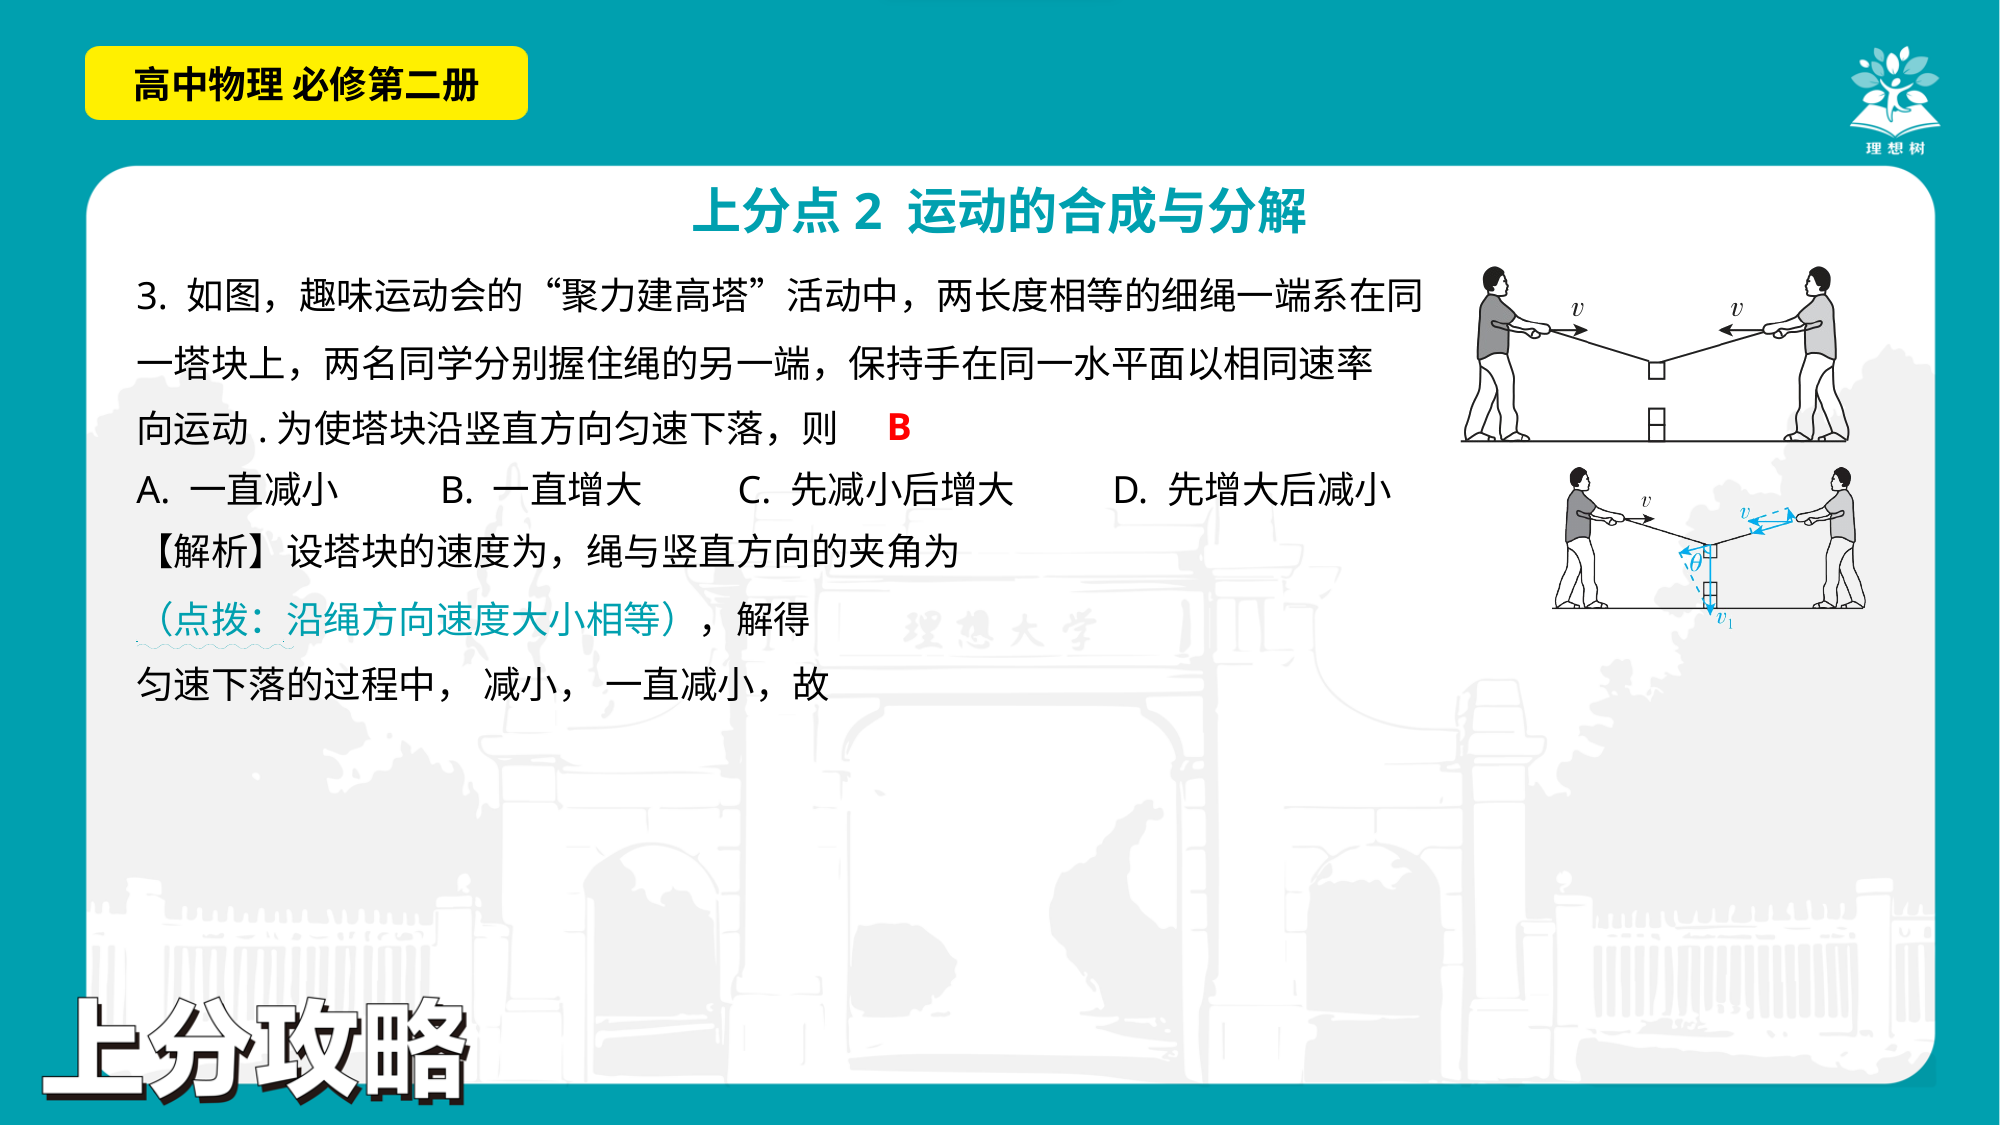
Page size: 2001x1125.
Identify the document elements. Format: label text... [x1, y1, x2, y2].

text_box . . [135, 572, 404, 642]
text_box A. 一直减小 B. 一直增大 C. 先减小后增大 D. 先增大后减小 [136, 444, 1454, 504]
picture [0, 0, 2000, 1125]
text_box B [872, 383, 927, 442]
